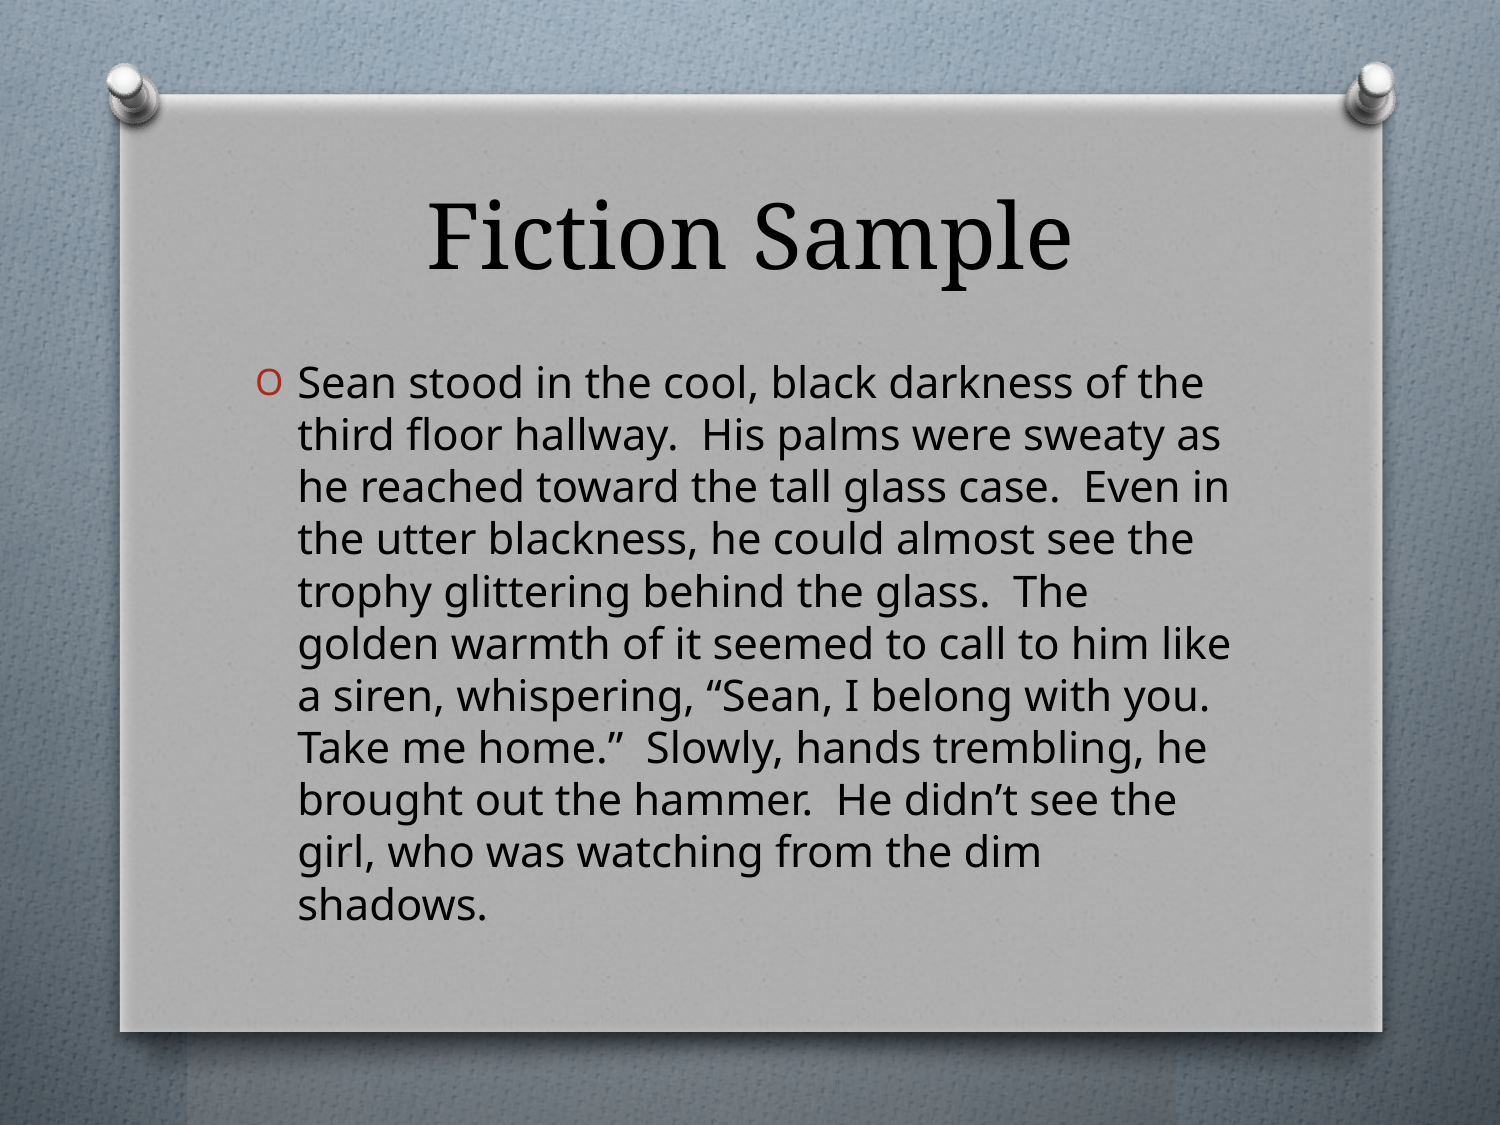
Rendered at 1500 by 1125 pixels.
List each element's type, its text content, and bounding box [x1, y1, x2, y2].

picture [75, 29, 198, 153]
list Sean stood in the cool, black darkness of the third floor hallway. His palms were sweaty as he reached toward the tall glass case. Even in the utter blackness, he could almost see the trophy glittering behind the glass. The golden warmth of it seemed to call to him like a siren, whispering, “Sean, I belong with you. Take me home.” Slowly, hands trembling, he brought out the hammer. He didn’t see the girl, who was watching from the dim shadows. [240, 347, 1257, 939]
title Fiction Sample [179, 134, 1323, 332]
picture [1317, 35, 1439, 156]
